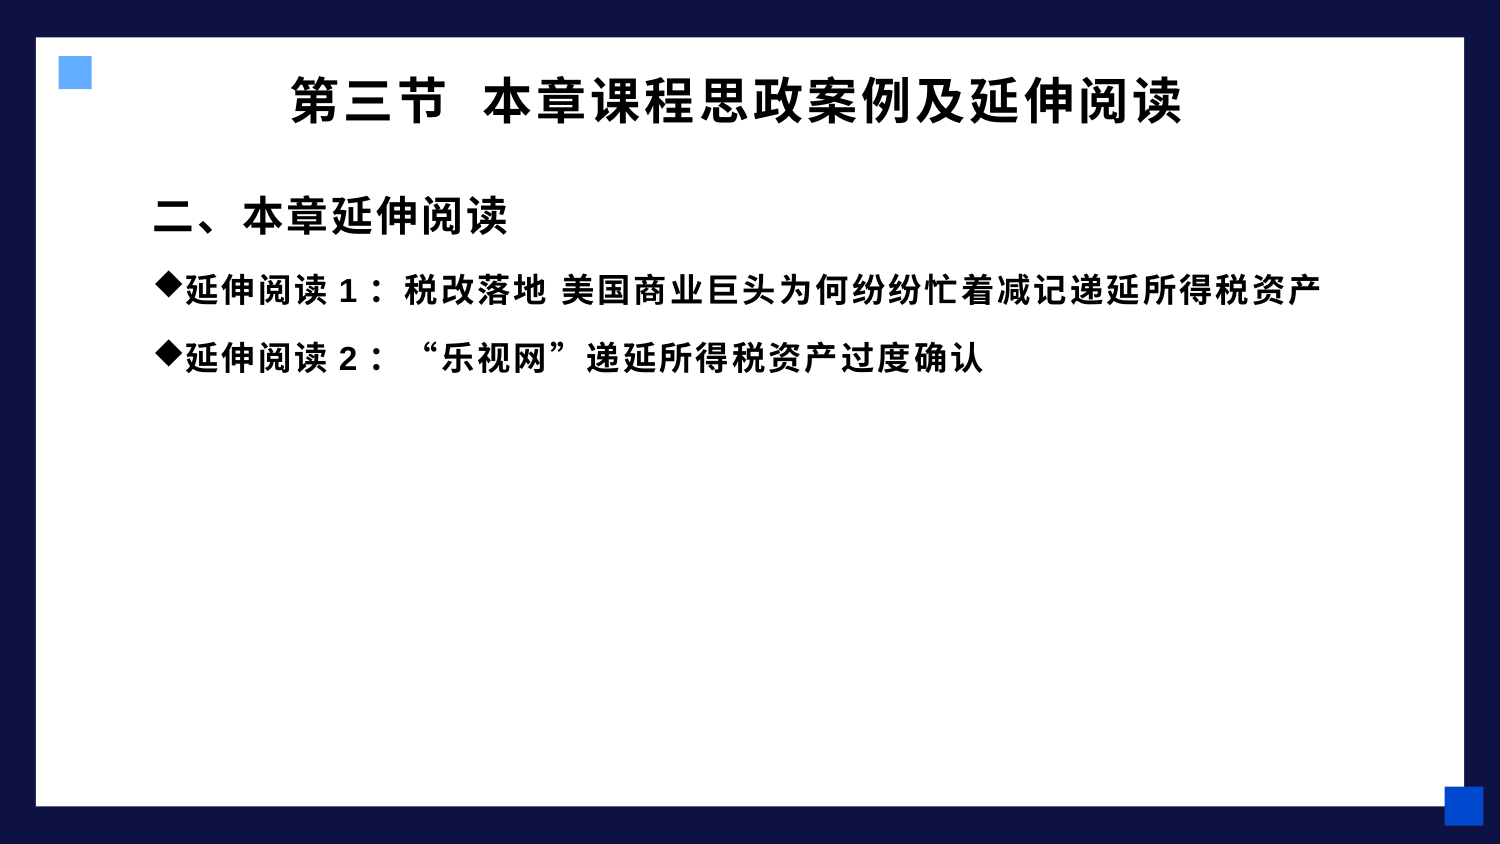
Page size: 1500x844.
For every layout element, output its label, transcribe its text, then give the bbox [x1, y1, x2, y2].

title 第三节 本章课程思政案例及延伸阅读 [141, 48, 1327, 138]
list 二、本章延伸阅读 延伸阅读1：税改落地 美国商业巨头为何纷纷忙着减记递延所得税资产 延伸阅读2：“乐视网”递延所得税资产过度确认 [135, 179, 1353, 604]
